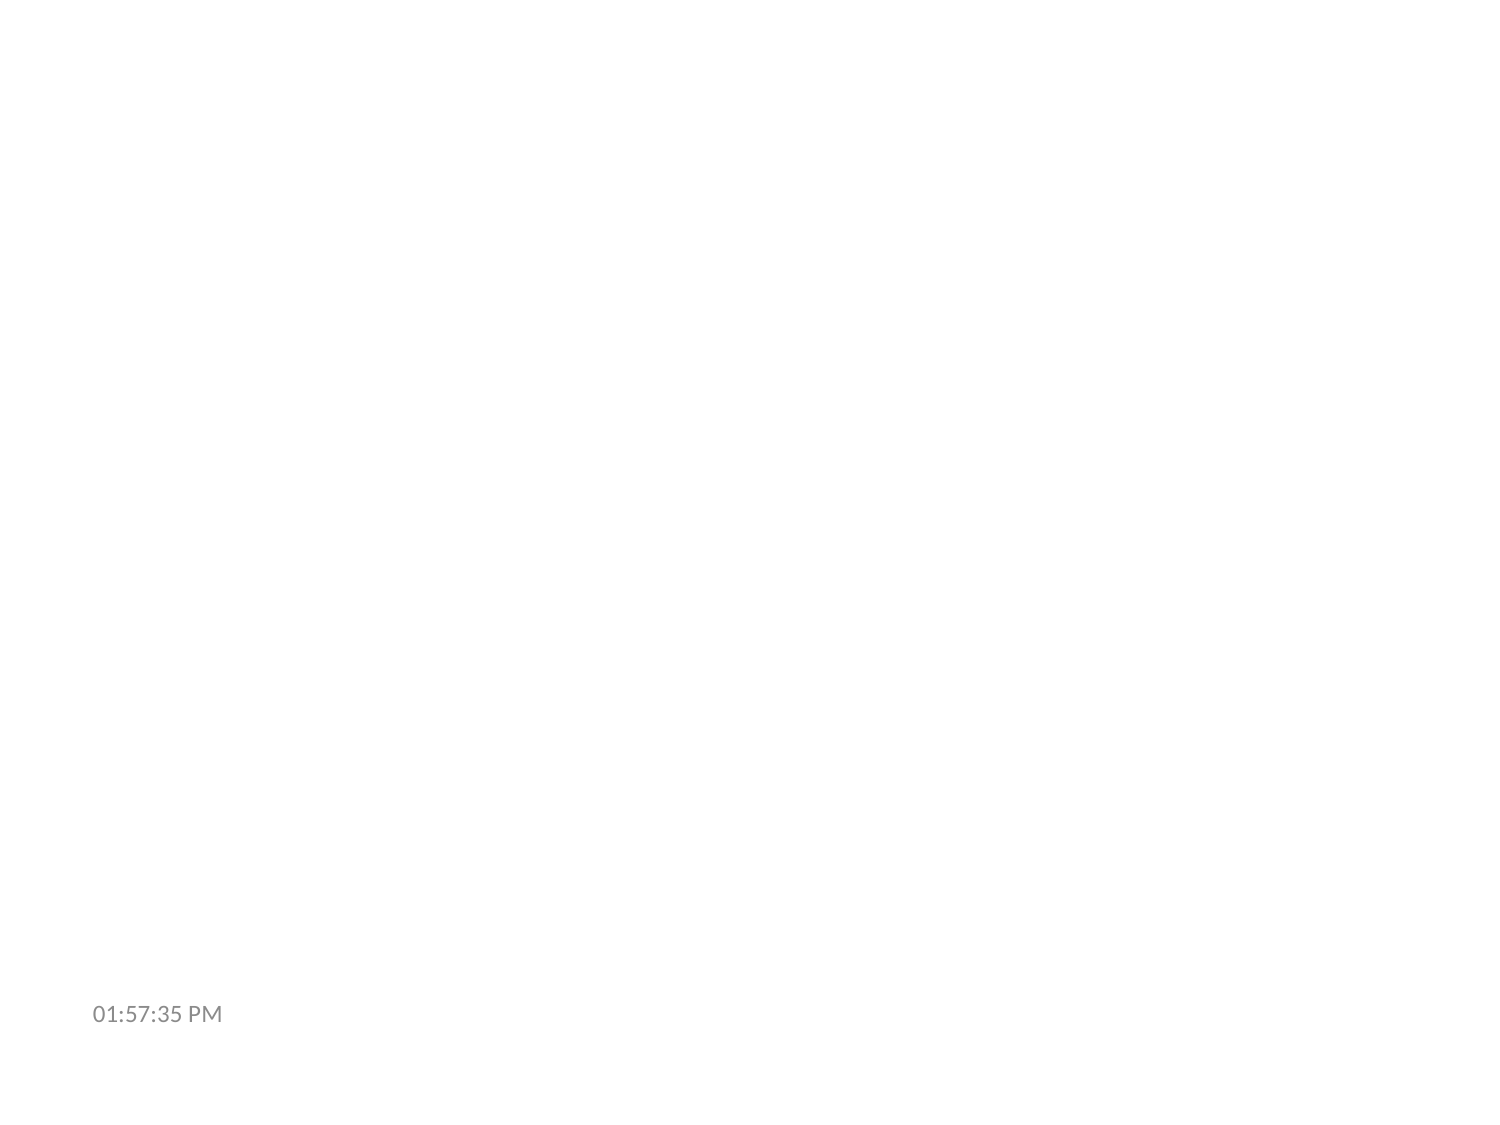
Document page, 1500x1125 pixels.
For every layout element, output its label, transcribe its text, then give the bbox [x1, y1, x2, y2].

text_box 3:35:09 PM [77, 982, 428, 1043]
